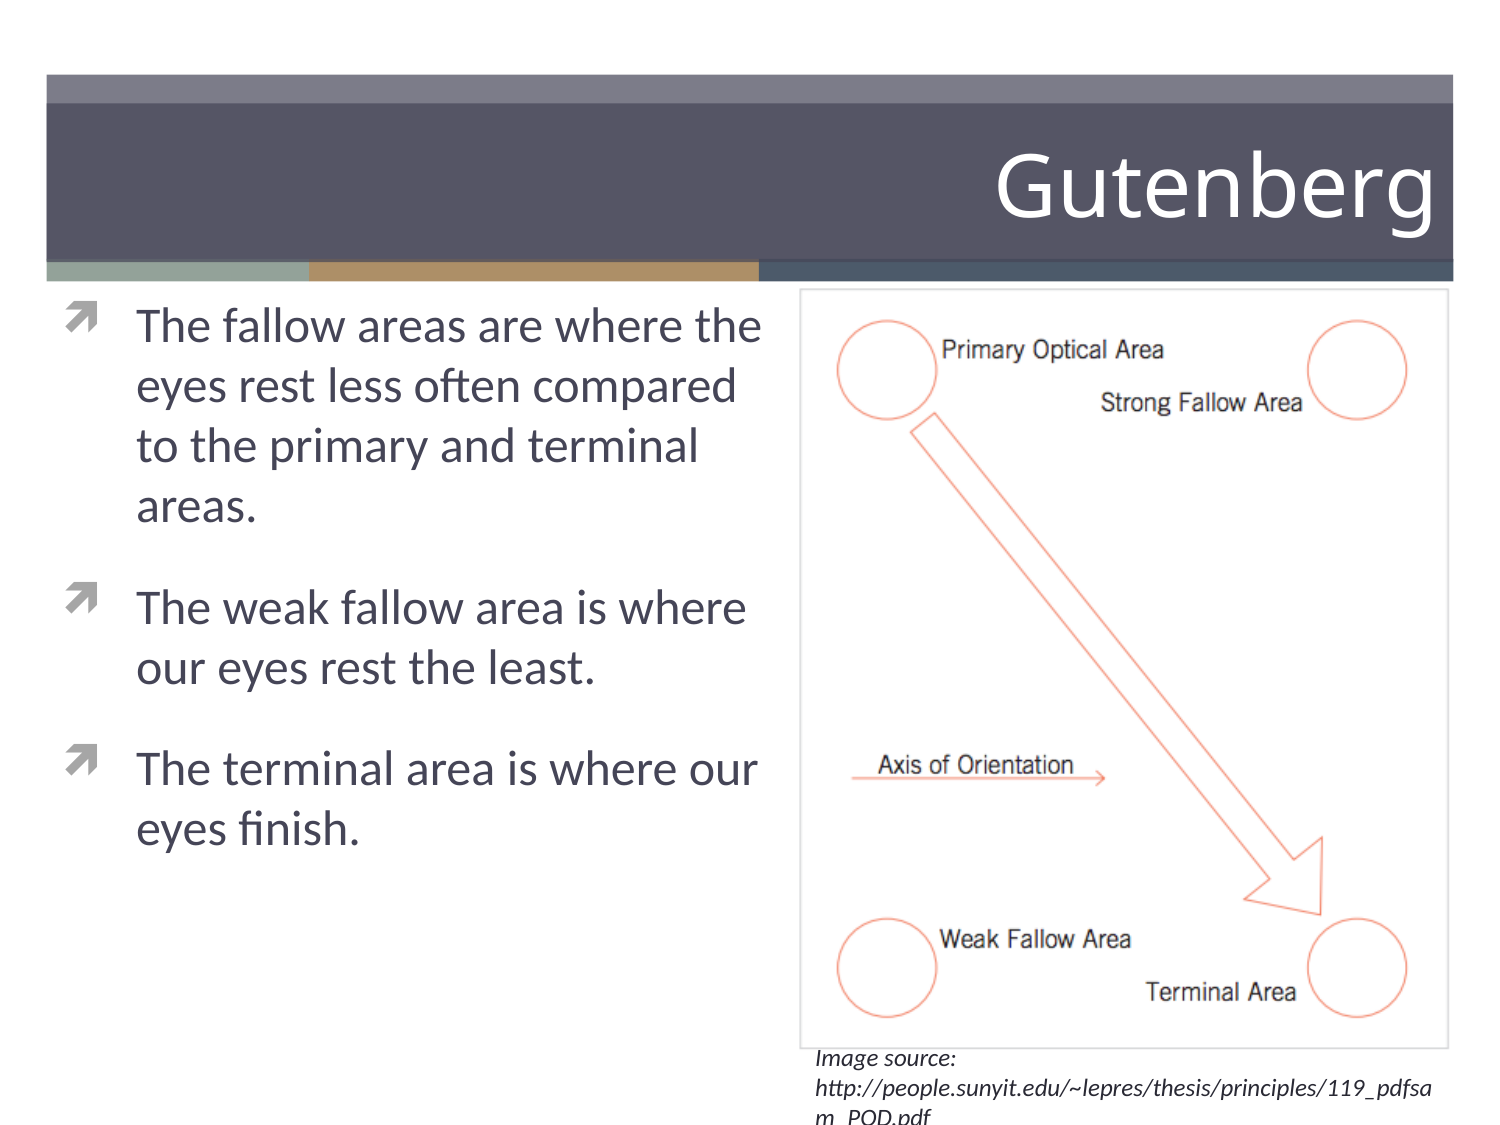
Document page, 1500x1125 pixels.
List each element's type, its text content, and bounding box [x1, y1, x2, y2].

title Gutenberg [46, 103, 1454, 263]
picture [795, 284, 1454, 1055]
list The fallow areas are where the eyes rest less often compared to the primary and terminal areas. The weak fallow area is where our eyes rest the least. The terminal area is where our eyes finish. [46, 284, 784, 1054]
text_box Image source: http://people.sunyit.edu/~lepres/thesis/principles/119_pdfsam_POD.pdf [800, 1070, 1453, 1125]
